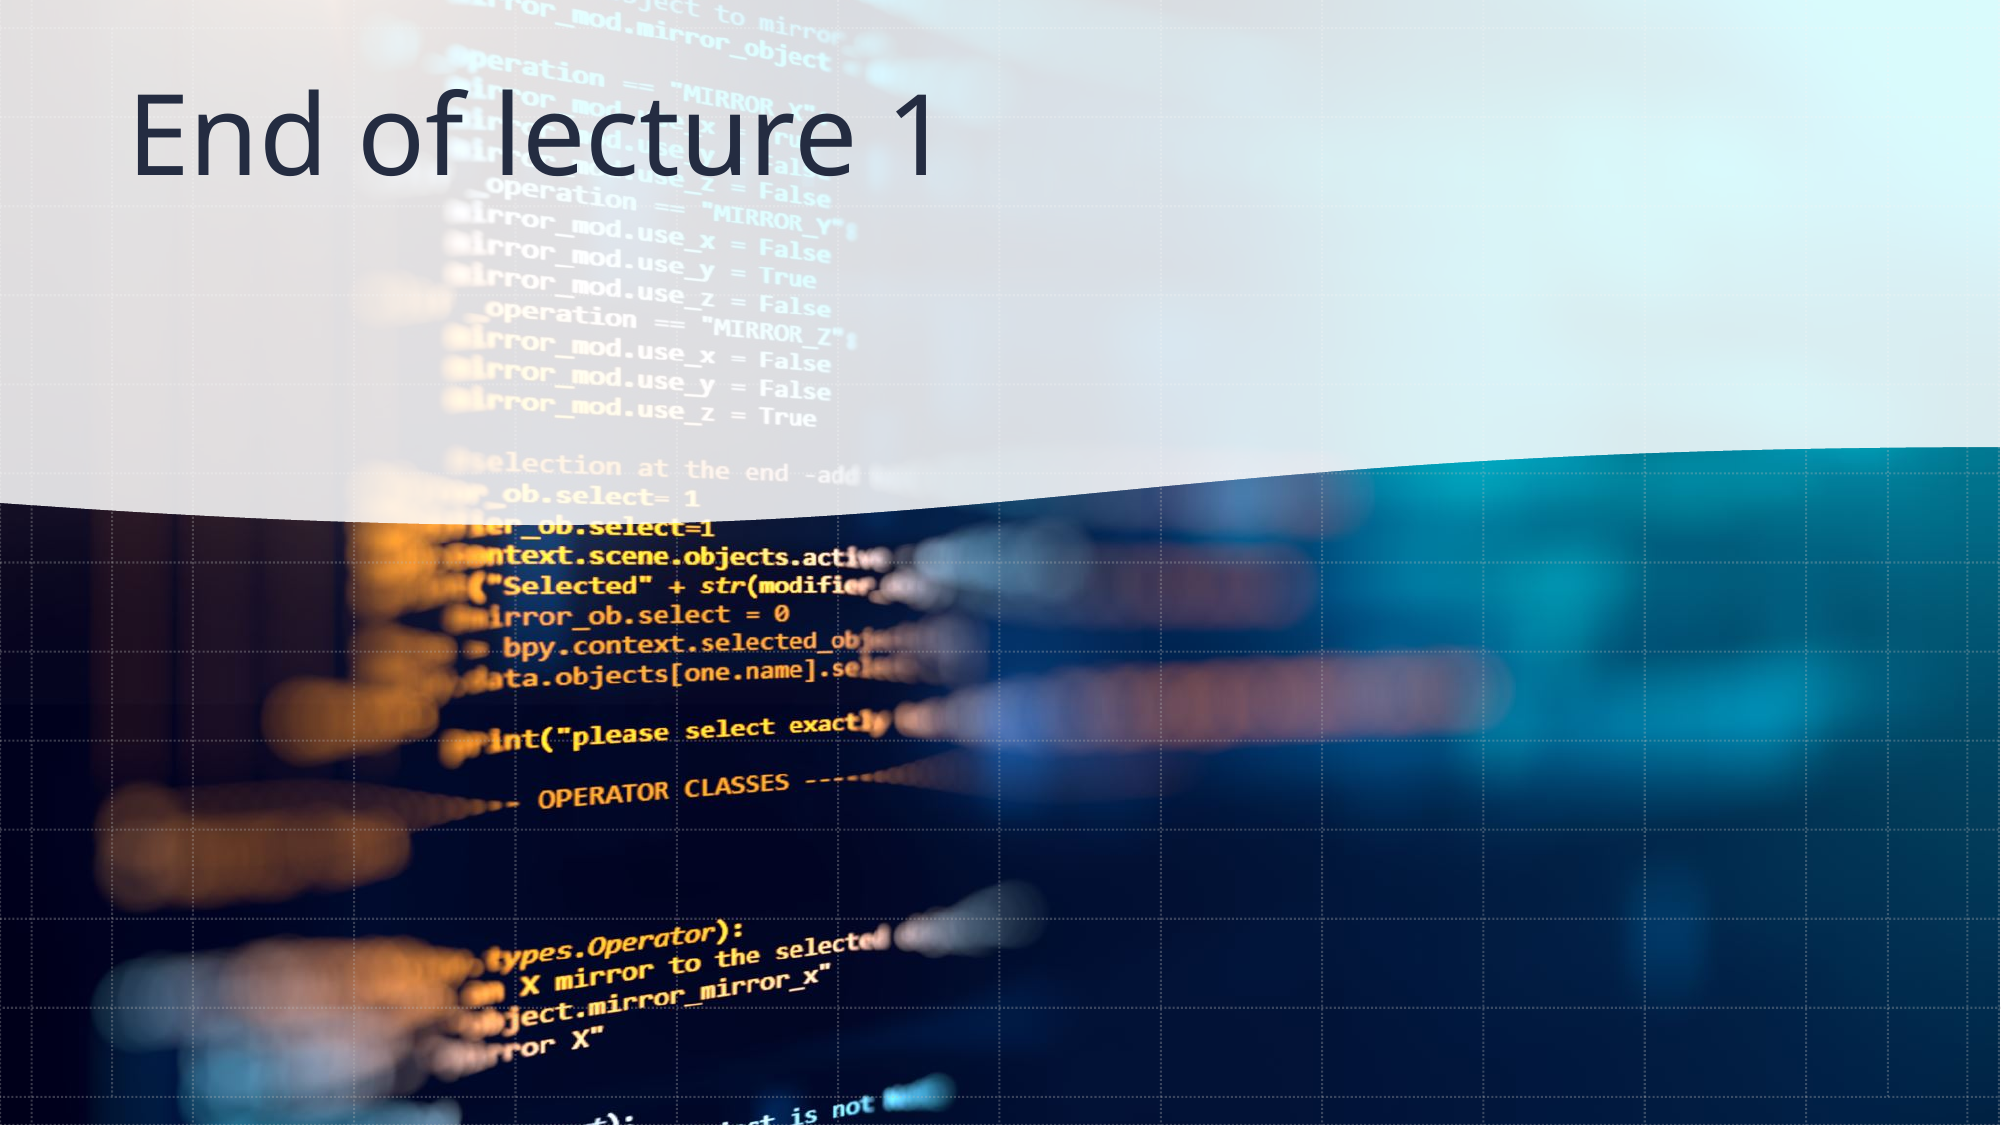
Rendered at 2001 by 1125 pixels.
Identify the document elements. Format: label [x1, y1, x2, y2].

text_box [0, 0, 2000, 1125]
